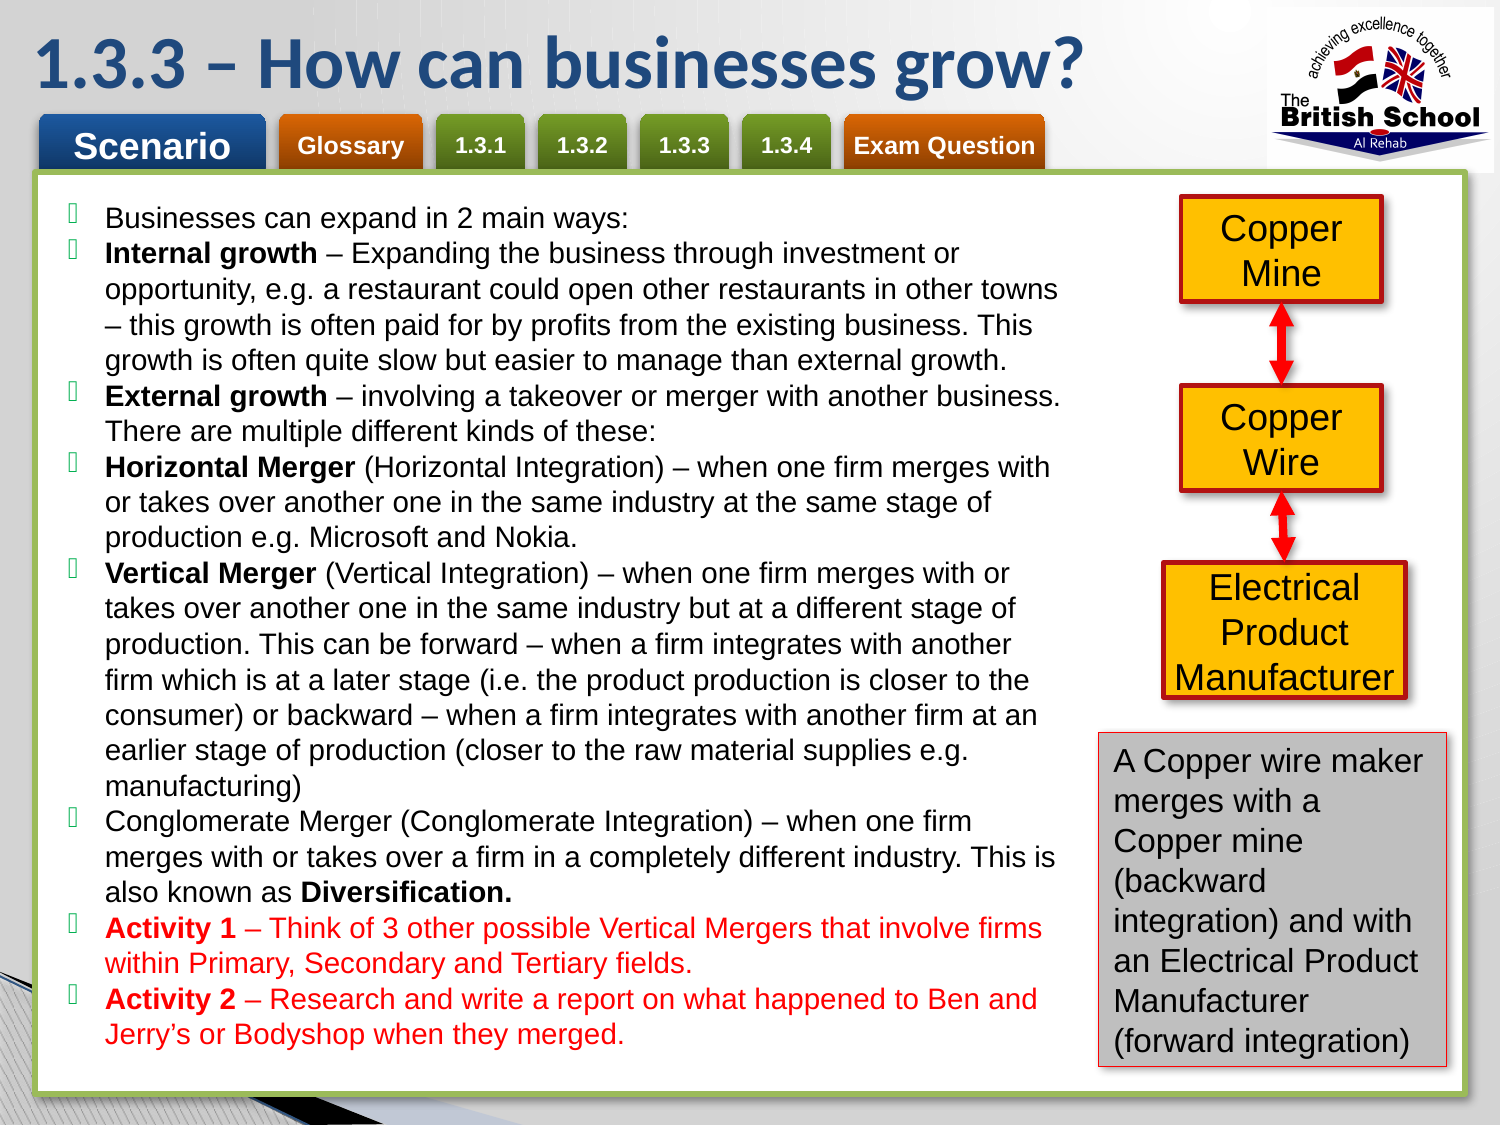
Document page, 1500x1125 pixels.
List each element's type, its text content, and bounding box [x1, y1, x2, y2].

text_box Businesses can expand in 2 main ways: Internal growth – Expanding the business through investment or opportunity, e.g. a restaurant could open other restaurants in other towns – this growth is often paid for by profits from the existing business. This growth is often quite slow but easier to manage than external growth. External growth – involving a takeover or merger with another business. There are multiple different kinds of these: Horizontal Merger (Horizontal Integration) – when one firm merges with or takes over another one in the same industry at the same stage of production e.g. Microsoft and Nokia. Vertical Merger (Vertical Integration) – when one firm merges with or takes over another one in the same industry but at a different stage of production. This can be forward – when a firm integrates with another firm which is at a later stage (i.e. the product production is closer to the consumer) or backward – when a firm integrates with another firm at an earlier stage of production (closer to the raw material supplies e.g. manufacturing) Conglomerate Merger (Conglomerate Integration) – when one firm merges with or takes over a firm in a completely different industry. This is also known as Diversification. Activity 1 – Think of 3 other possible Vertical Mergers that involve firms within Primary, Secondary and Tertiary fields. Activity 2 – Research and write a report on what happened to Ben and Jerry’s or Bodyshop when they merged. [53, 191, 1081, 1059]
text_box Electrical Product Manufacturer [1163, 562, 1406, 698]
title 1.3.3 – How can businesses grow? [17, 7, 1282, 110]
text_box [1281, 491, 1285, 563]
text_box A Copper wire maker merges with a Copper mine (backward integration) and with an Electrical Product Manufacturer (forward integration) [1098, 732, 1447, 1067]
text_box Copper Wire [1181, 385, 1382, 491]
picture [281, 1114, 303, 1125]
picture [1267, 7, 1495, 173]
text_box Copper Mine [1181, 196, 1382, 302]
